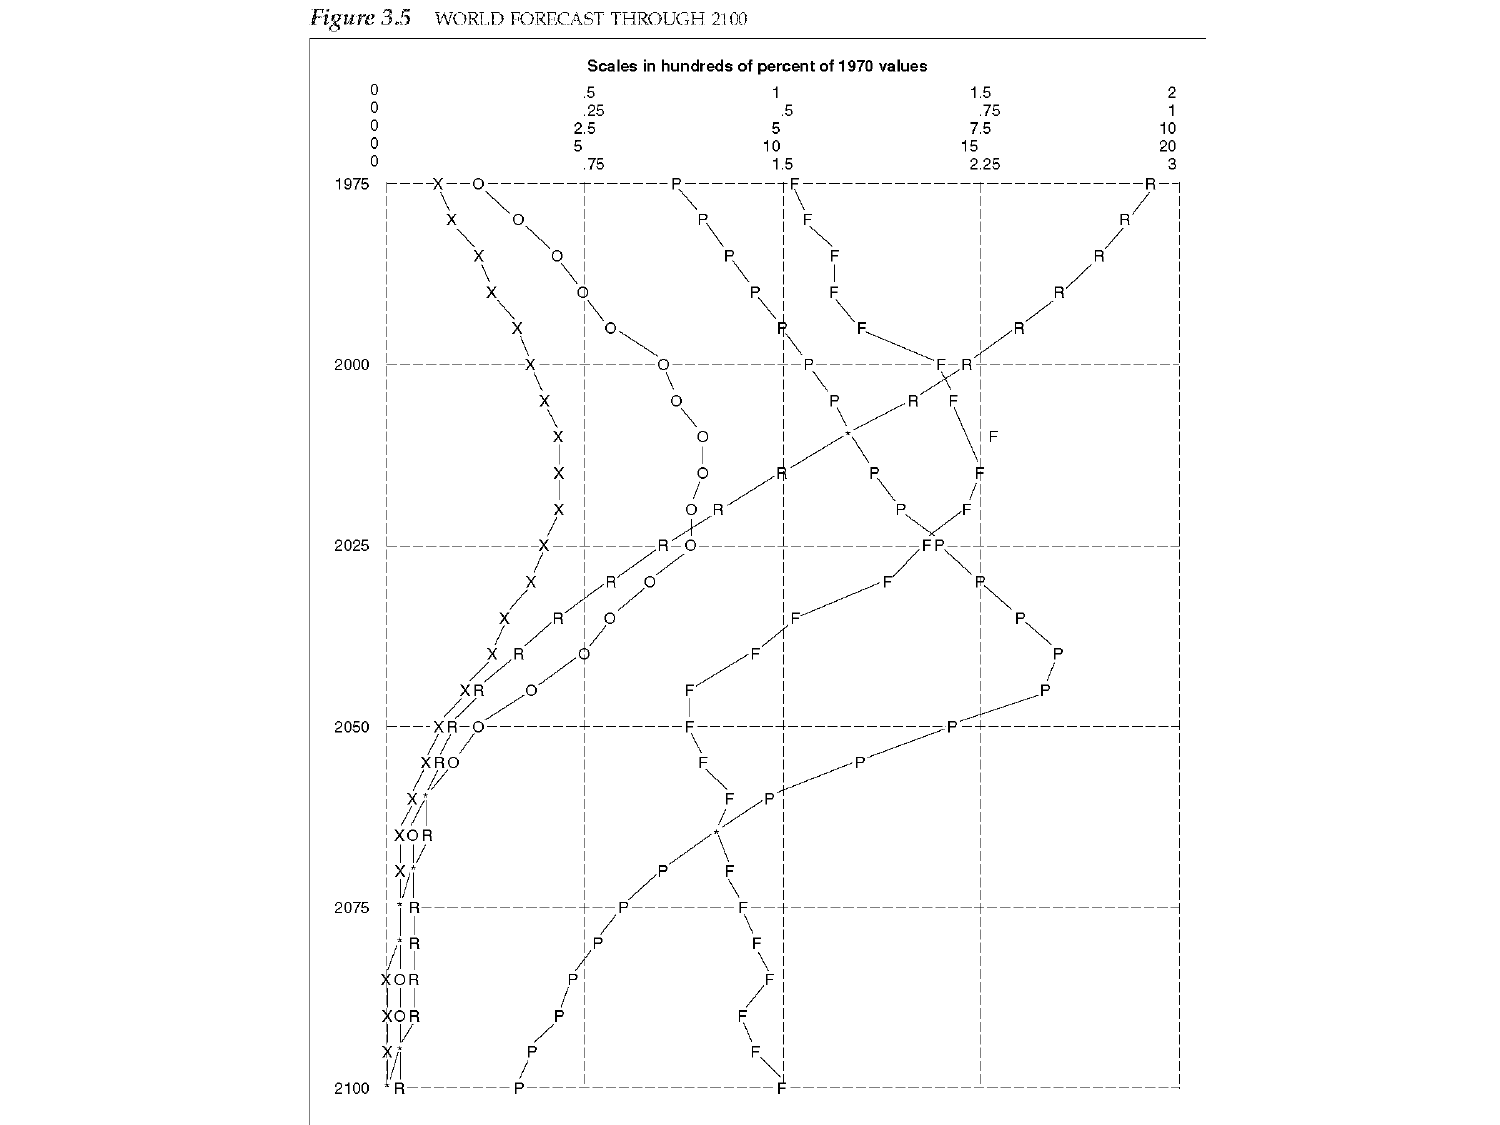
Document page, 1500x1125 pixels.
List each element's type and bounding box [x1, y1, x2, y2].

picture [294, 0, 1206, 1125]
